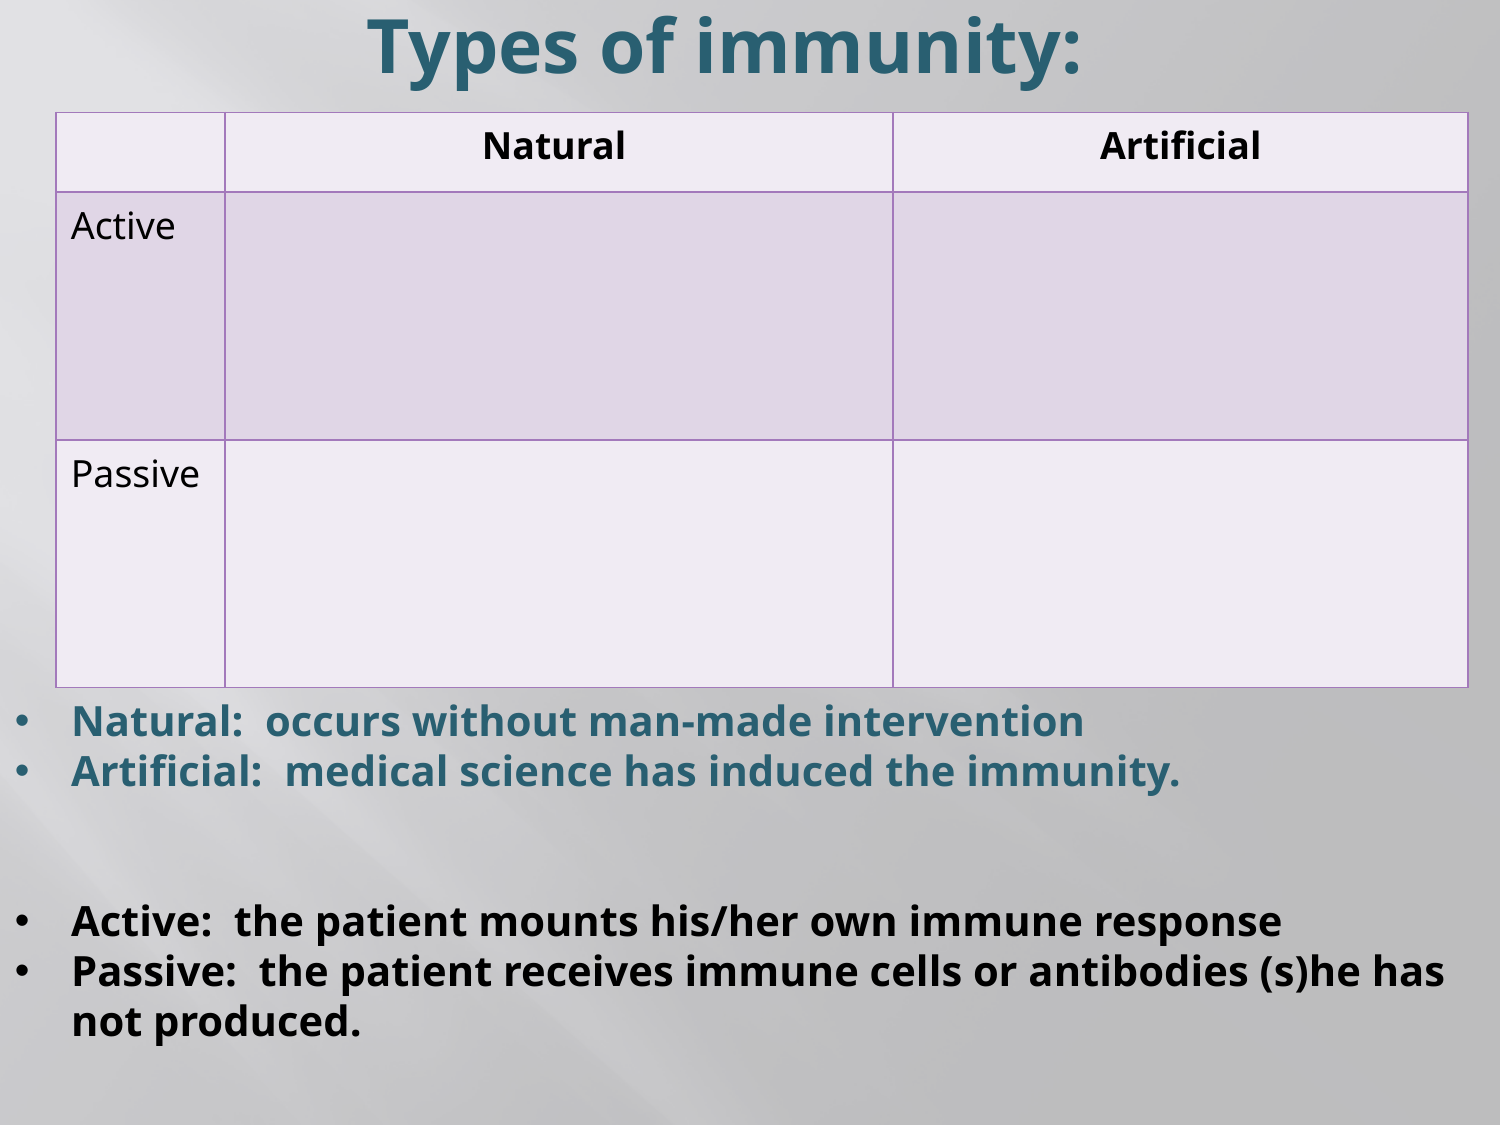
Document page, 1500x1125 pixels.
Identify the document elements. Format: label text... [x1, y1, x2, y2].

table_cell [226, 441, 892, 687]
text_box Natural: occurs without man-made intervention Artificial: medical science has induced the immunity. Active: the patient mounts his/her own immune response Passive: the patient receives immune cells or antibodies (s)he has not produced. [0, 687, 1500, 1053]
table_cell Active [57, 193, 224, 439]
table_header Natural [226, 113, 892, 191]
table_cell Passive [57, 441, 224, 687]
title Types of immunity: [50, 0, 1400, 138]
table_header [57, 113, 224, 191]
table_cell [226, 193, 892, 439]
table_cell [894, 193, 1467, 439]
table_header Artificial [894, 113, 1467, 191]
table_cell [894, 441, 1467, 687]
